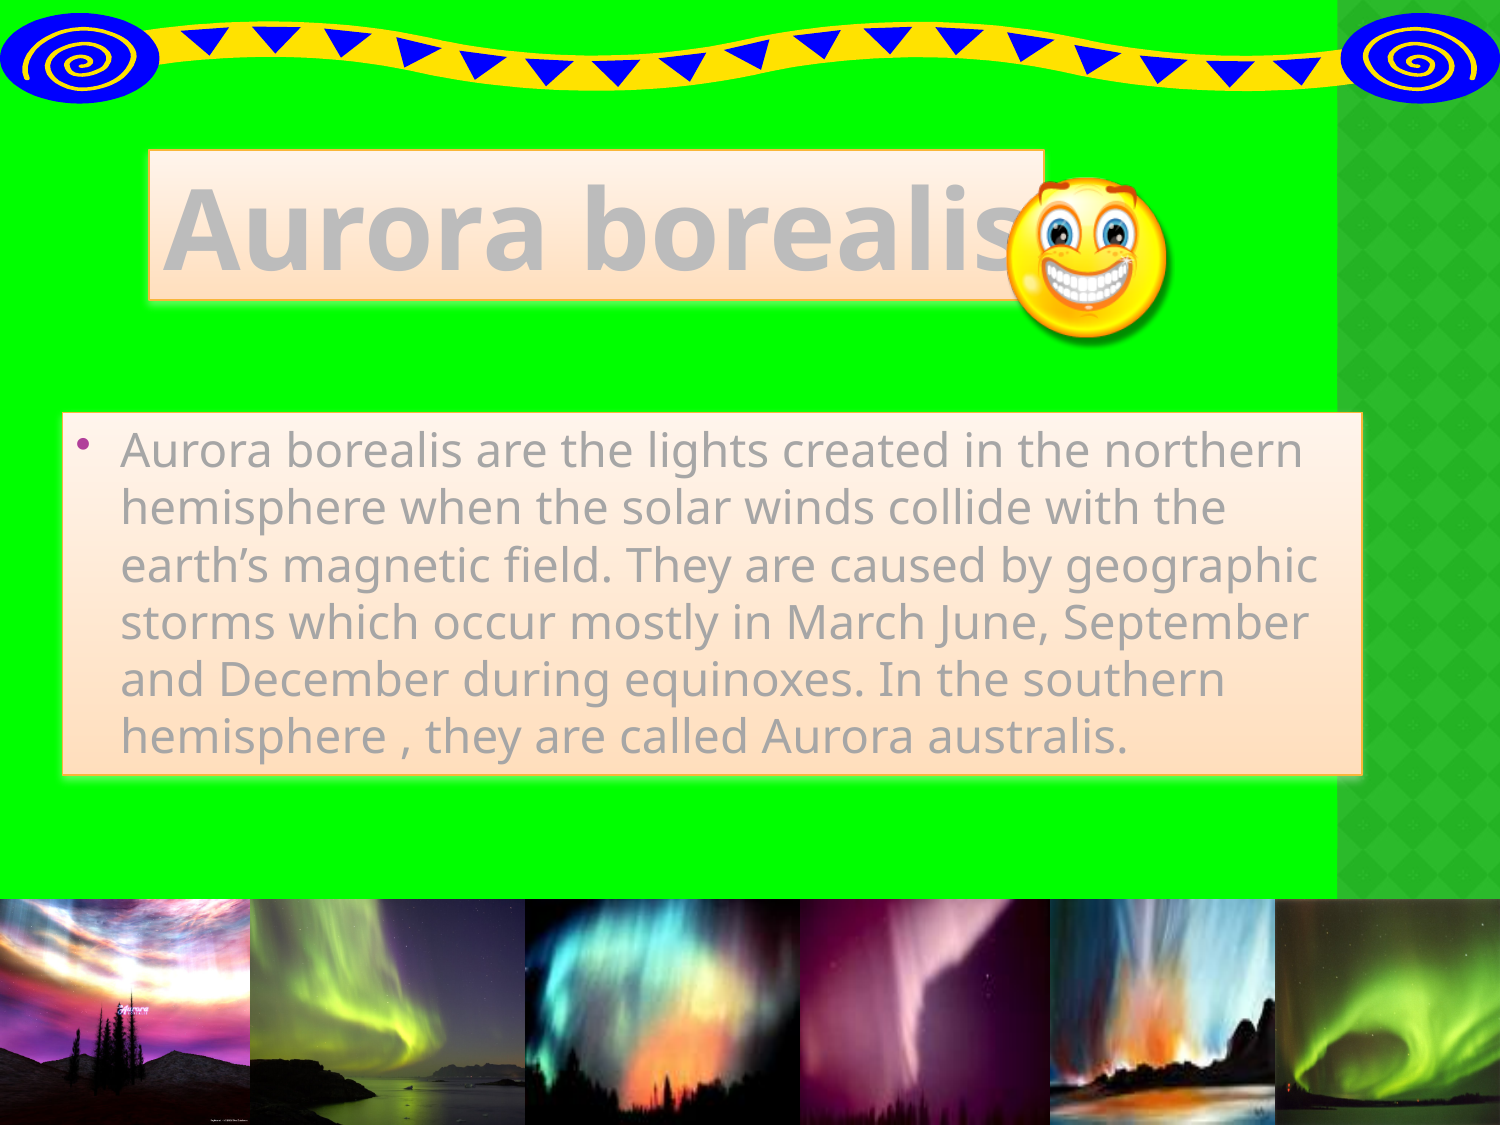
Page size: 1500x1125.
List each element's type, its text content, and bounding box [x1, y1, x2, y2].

text_box Aurora borealis [148, 149, 1045, 301]
picture [0, 899, 1500, 1125]
picture [0, 0, 1500, 113]
list Aurora borealis are the lights created in the northern hemisphere when the solar winds collide with the earth’s magnetic field. They are caused by geographic storms which occur mostly in March June, September and December during equinoxes. In the southern hemisphere , they are called Aurora australis. [62, 412, 1363, 776]
picture [999, 174, 1176, 351]
